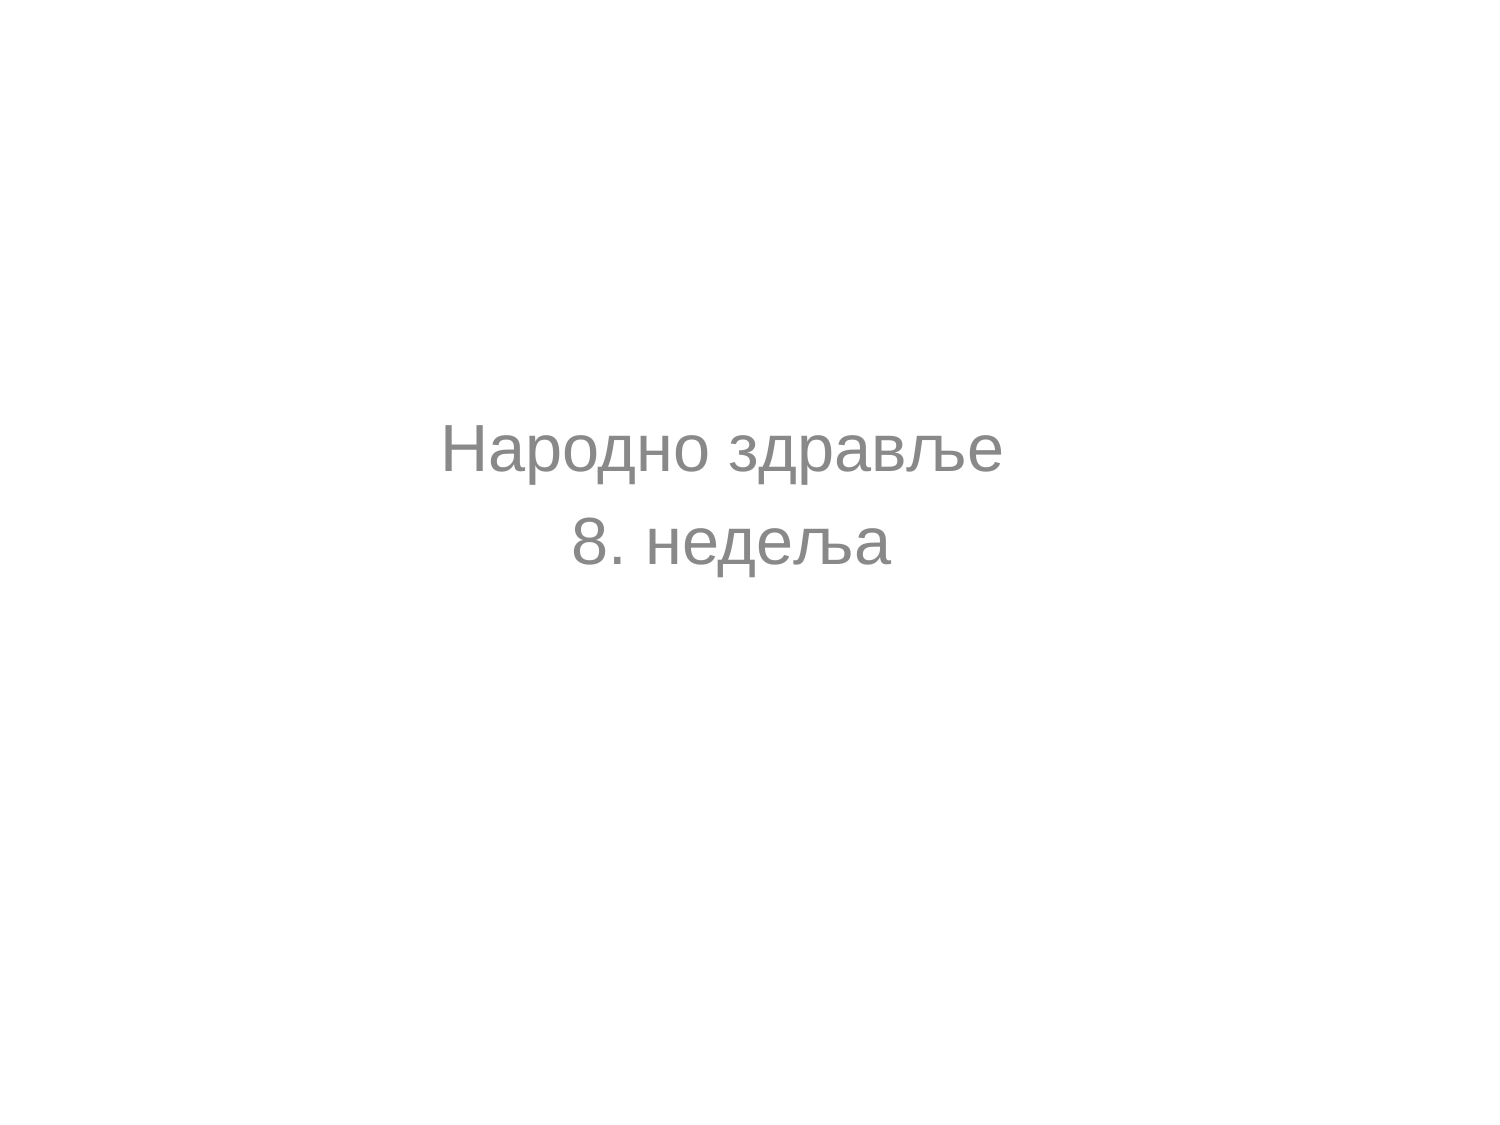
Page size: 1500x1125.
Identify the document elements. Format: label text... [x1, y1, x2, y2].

subtitle Народно здравље 8. недеља [206, 396, 1257, 685]
